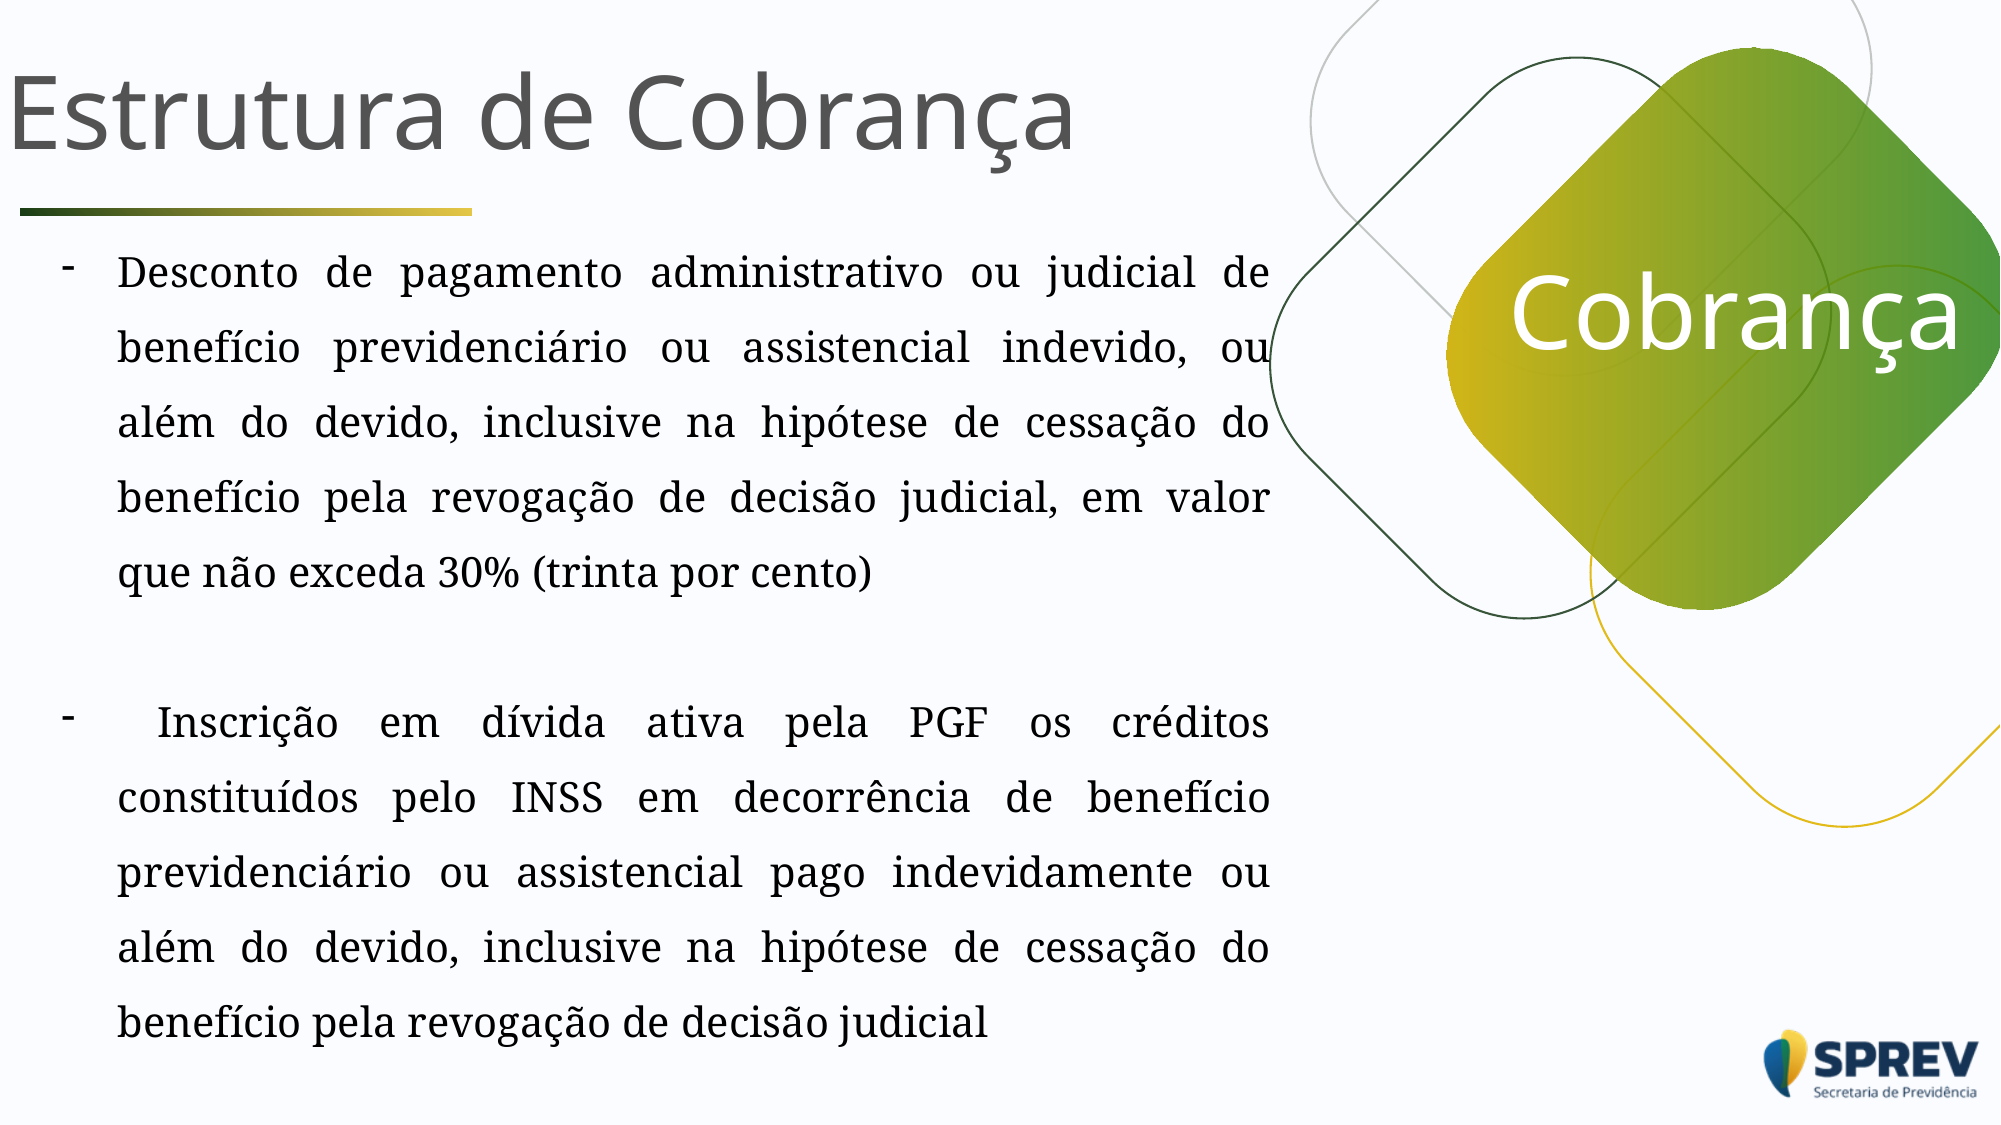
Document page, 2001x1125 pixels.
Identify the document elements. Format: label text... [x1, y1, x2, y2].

text_box [20, 208, 472, 216]
picture [1760, 1024, 1983, 1102]
text_box Desconto de pagamento administrativo ou judicial de benefício previdenciário ou assistencial indevido, ou além do devido, inclusive na hipótese de cessação do benefício pela revogação de decisão judicial, em valor que não exceda 30% (trinta por cento) Inscrição em dívida ativa pela PGF os créditos constituídos pelo INSS em decorrência de benefício previdenciário ou assistencial pago indevidamente ou além do devido, inclusive na hipótese de cessação do benefício pela revogação de decisão judicial [46, 213, 1286, 1125]
text_box Estrutura de Cobrança [5, 47, 1079, 170]
text_box [500, 441, 1295, 501]
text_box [1295, 0, 2000, 765]
